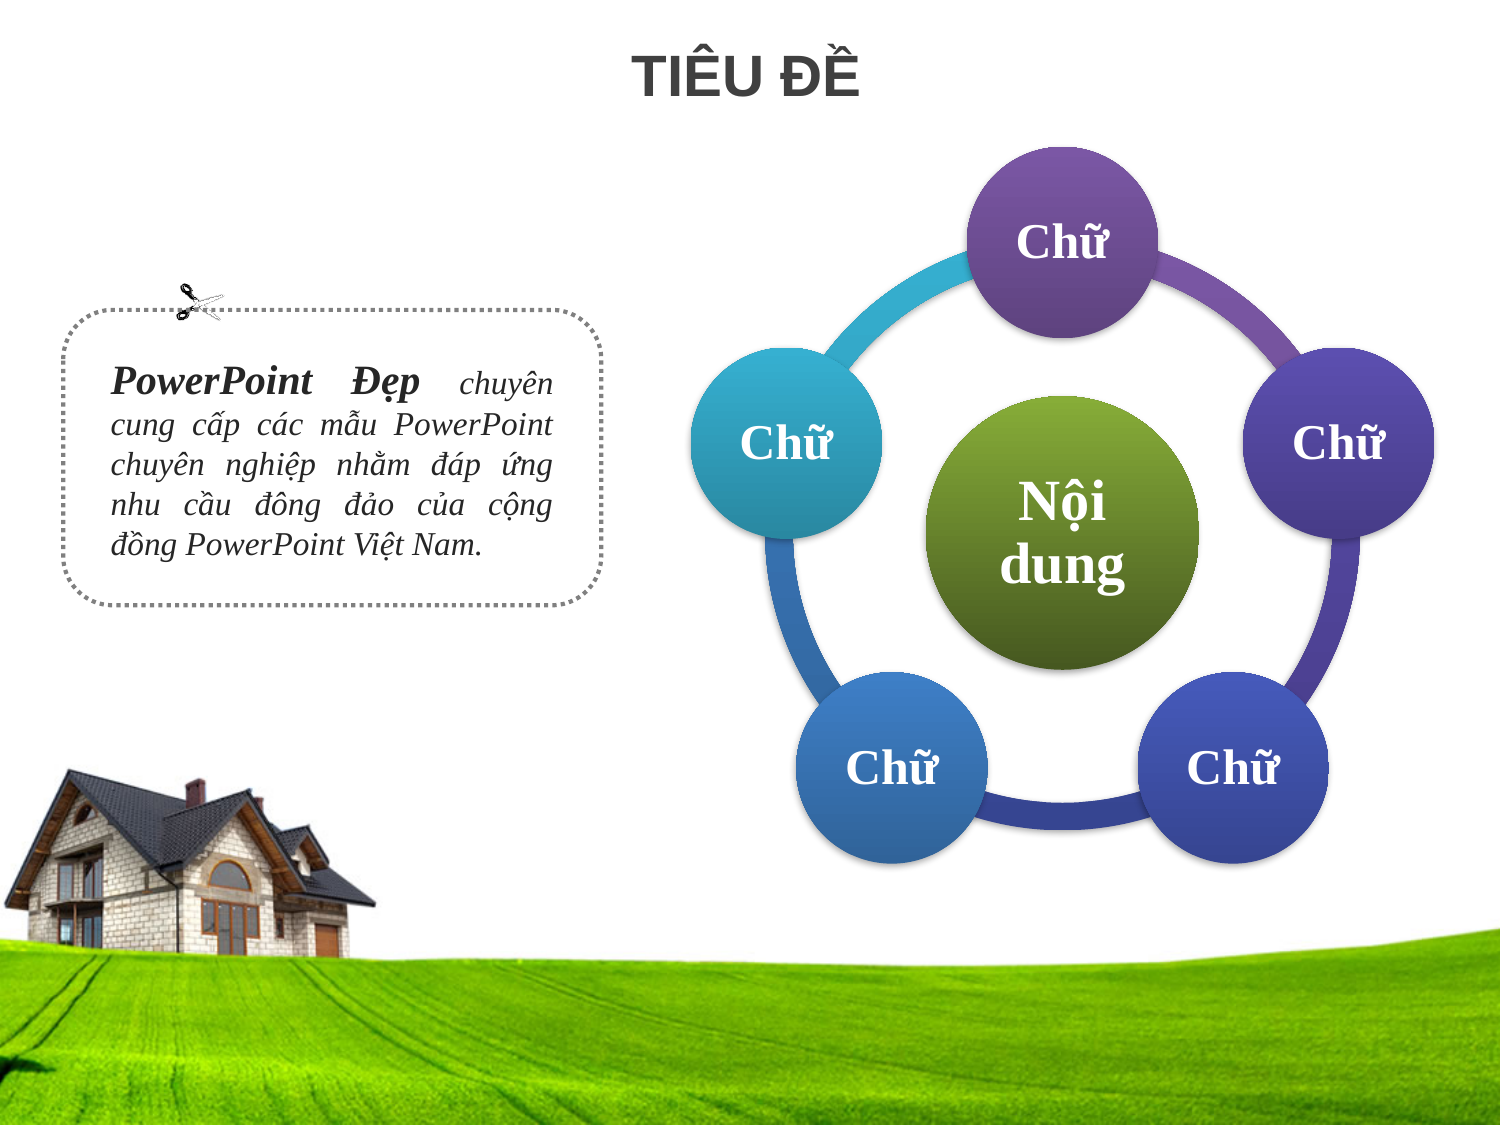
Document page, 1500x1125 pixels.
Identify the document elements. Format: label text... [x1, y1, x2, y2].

text_box TIÊU ĐỀ [616, 31, 877, 116]
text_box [520, 146, 1500, 870]
picture [0, 0, 1500, 1125]
text_box [61, 307, 515, 608]
